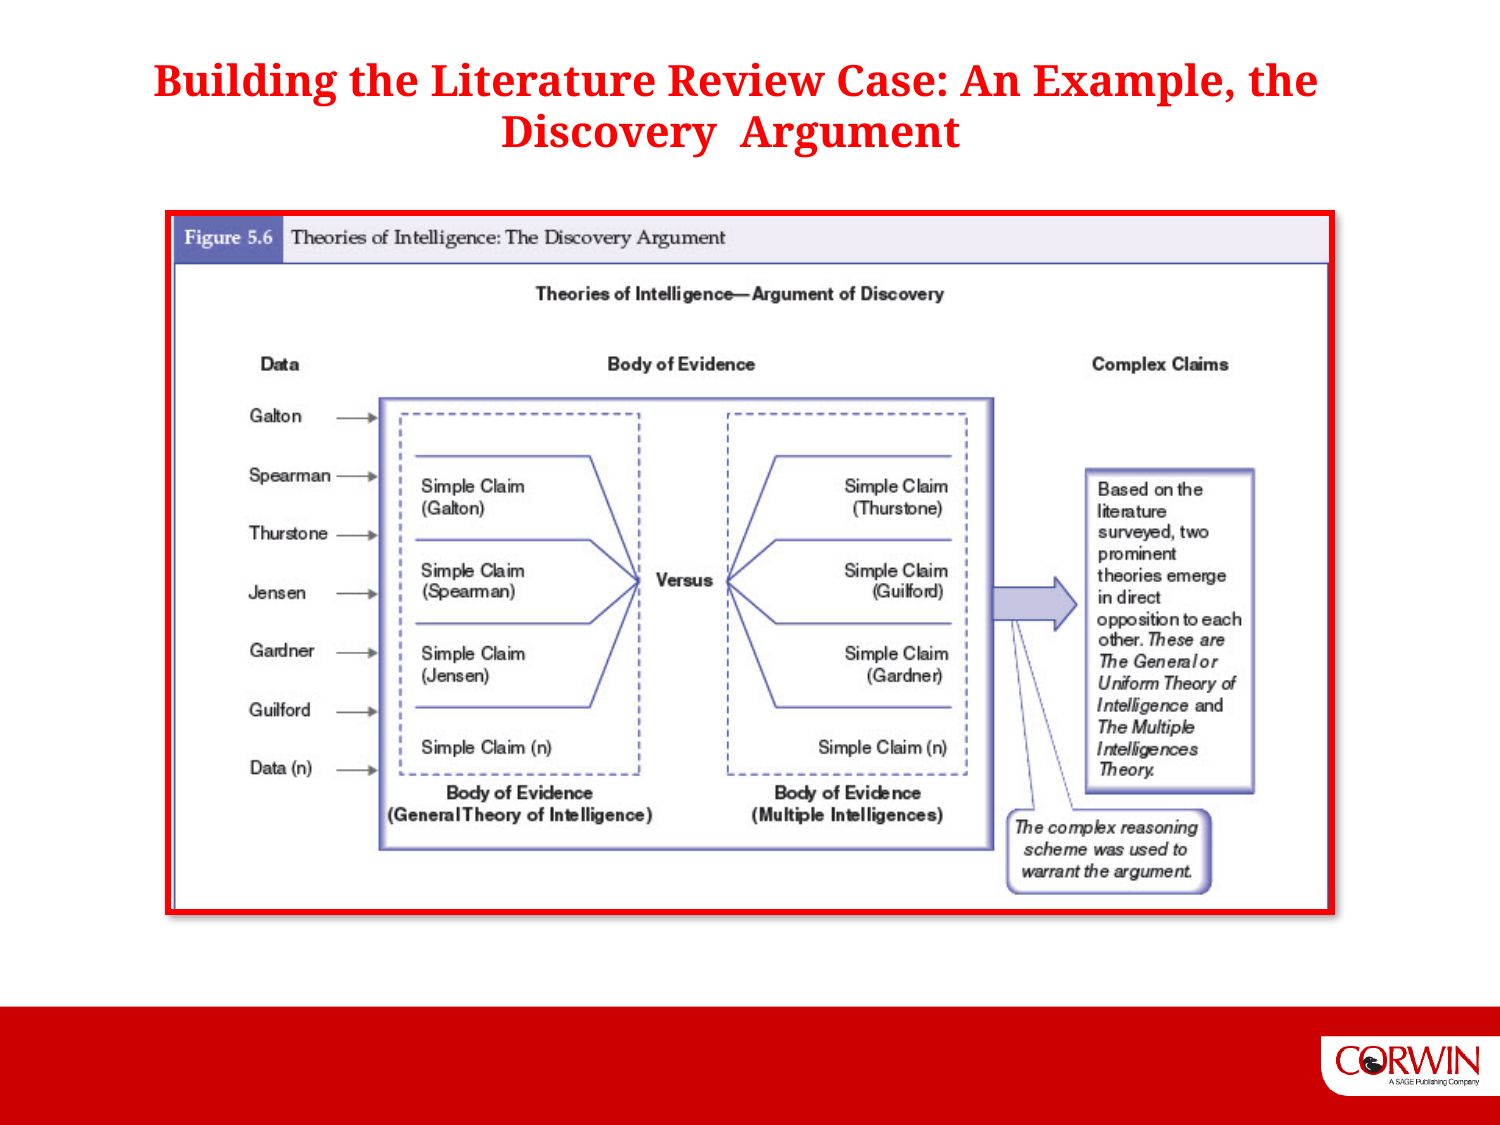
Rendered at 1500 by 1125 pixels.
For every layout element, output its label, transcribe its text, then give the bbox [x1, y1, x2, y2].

title Building the Literature Review Case: An Example, the Discovery Argument [48, 45, 1425, 165]
picture [0, 0, 1500, 1125]
